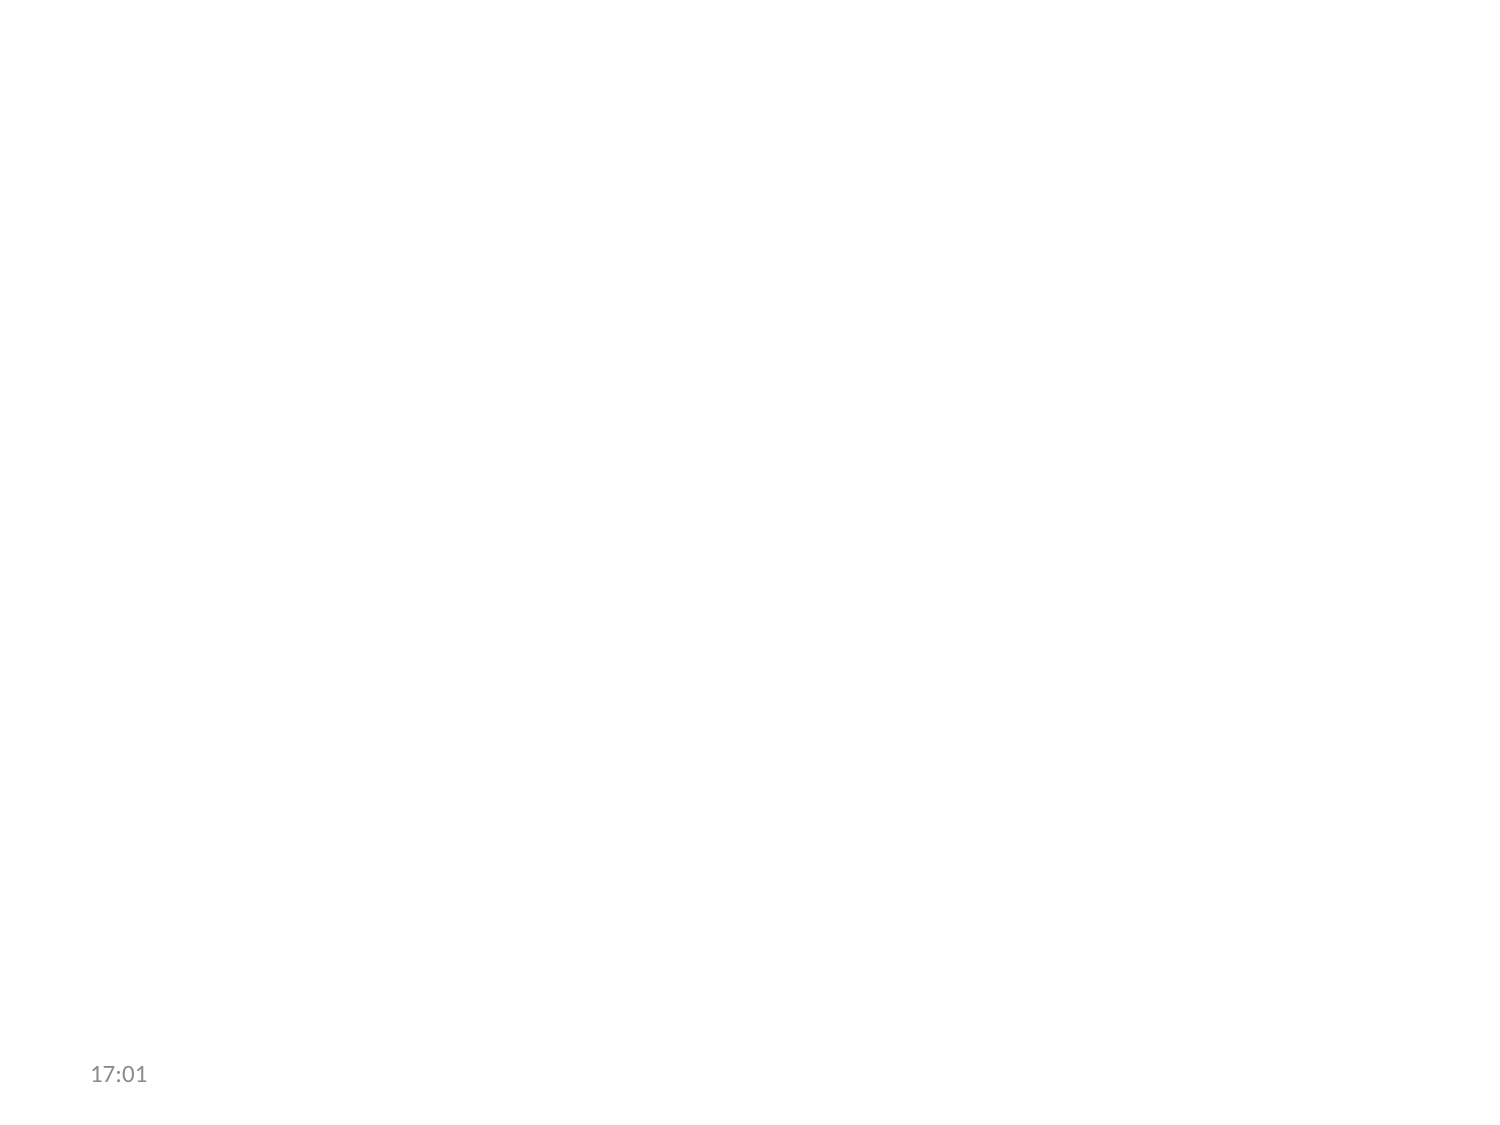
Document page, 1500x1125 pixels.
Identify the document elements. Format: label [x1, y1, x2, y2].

slide_number [75, 1042, 425, 1103]
